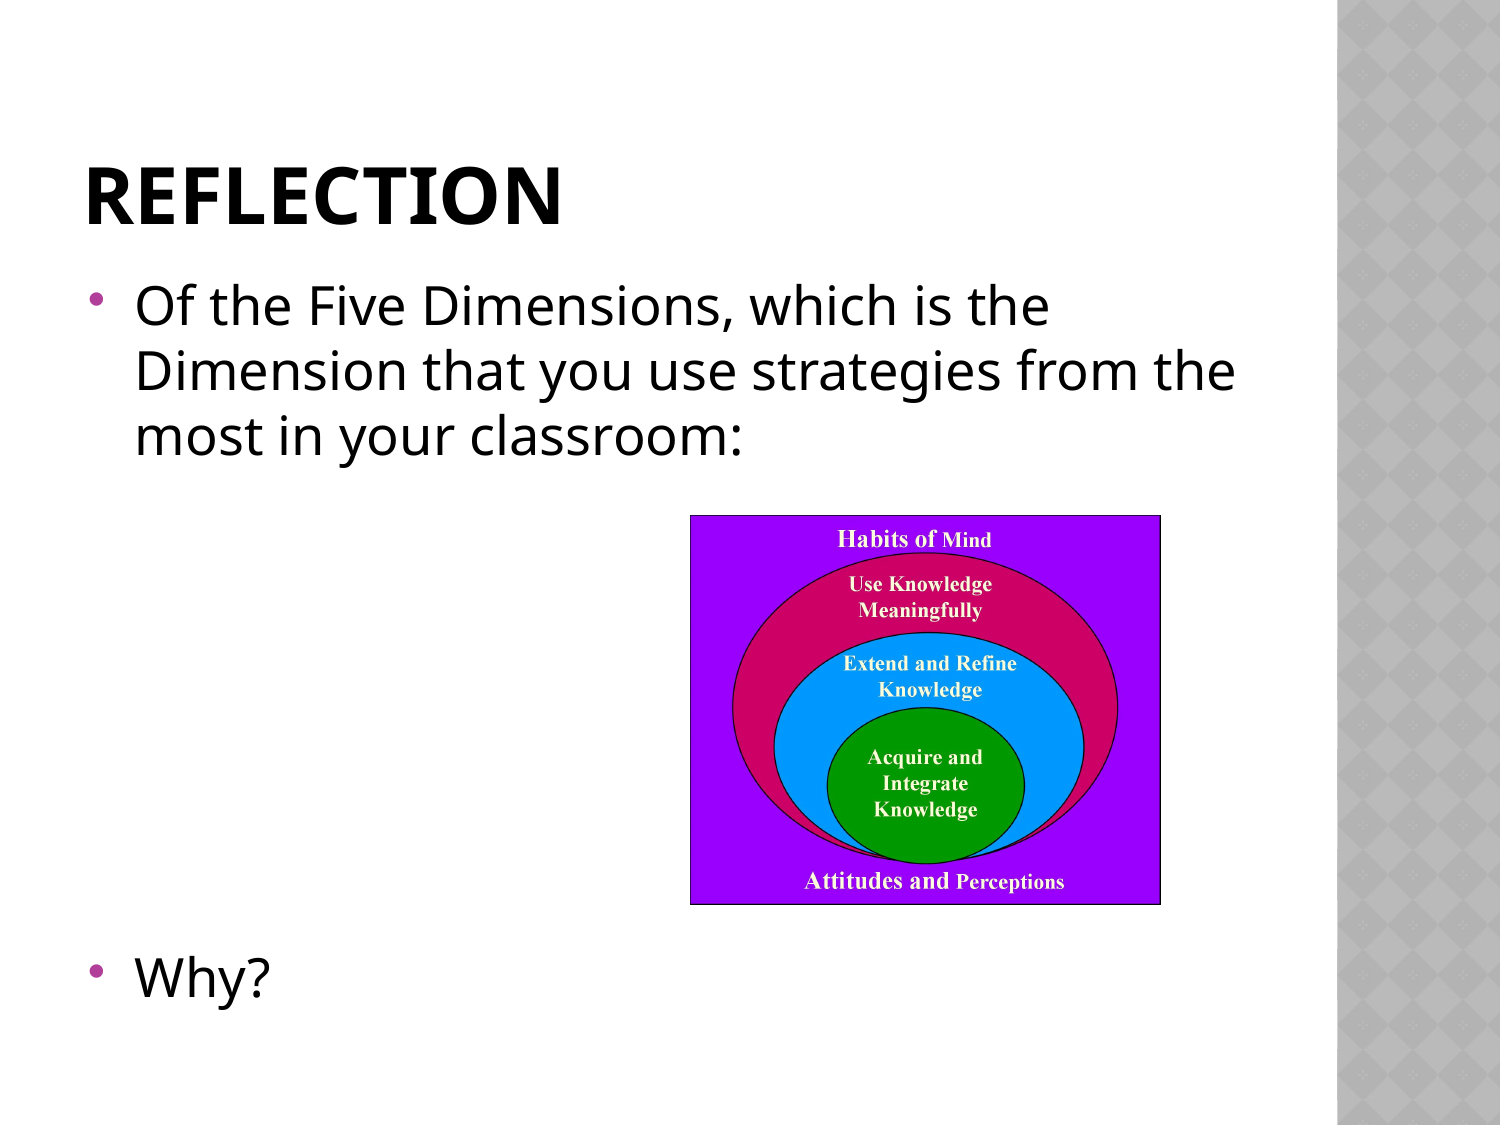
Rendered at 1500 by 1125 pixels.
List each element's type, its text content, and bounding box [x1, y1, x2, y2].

title REFLECTION [75, 52, 1263, 240]
list Of the Five Dimensions, which is the Dimension that you use strategies from the most in your classroom: Why? [75, 264, 1263, 1059]
picture [690, 514, 1161, 906]
